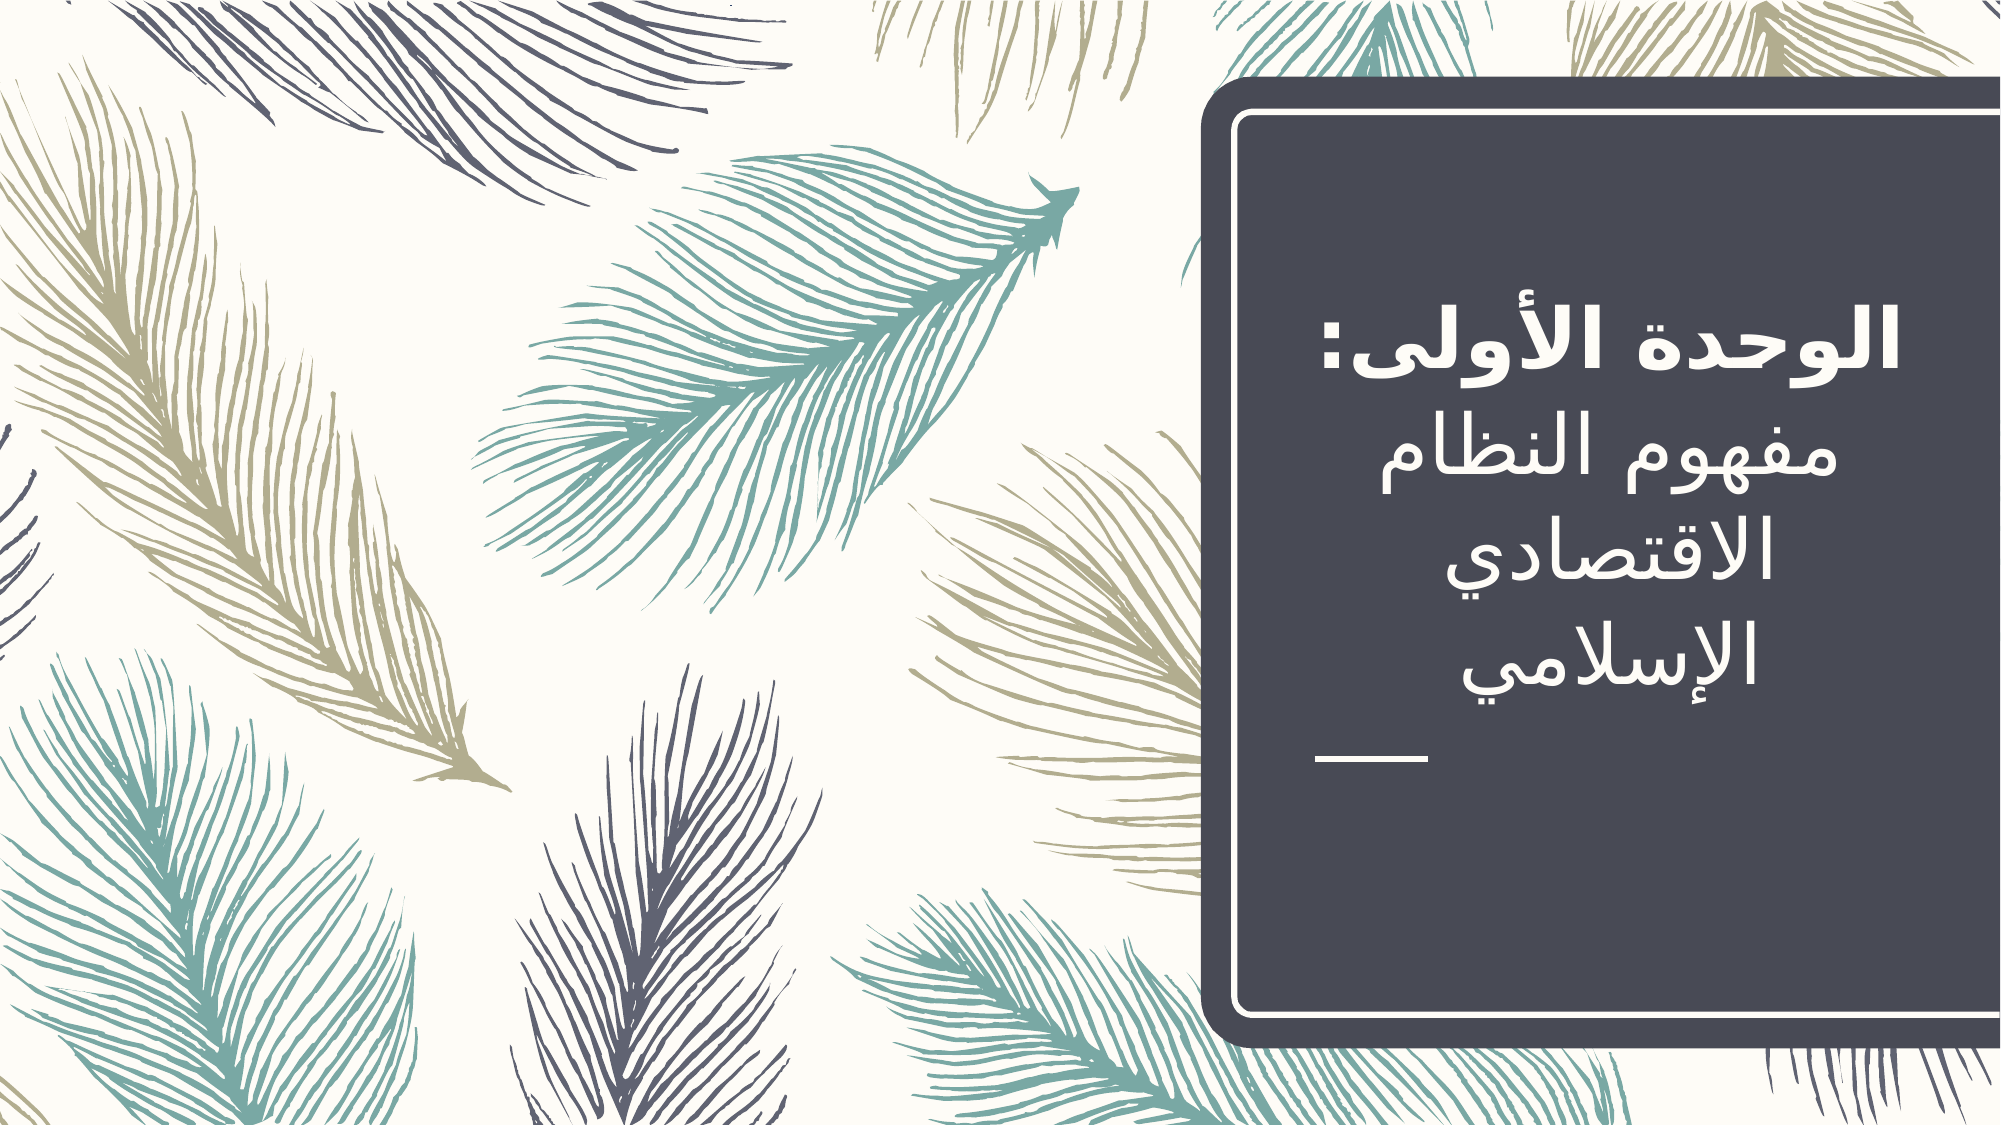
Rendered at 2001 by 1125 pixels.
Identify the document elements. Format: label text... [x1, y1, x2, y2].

title الوحدة الأولى: مفهوم النظام الاقتصادي الإسلامي [1299, 167, 1922, 718]
